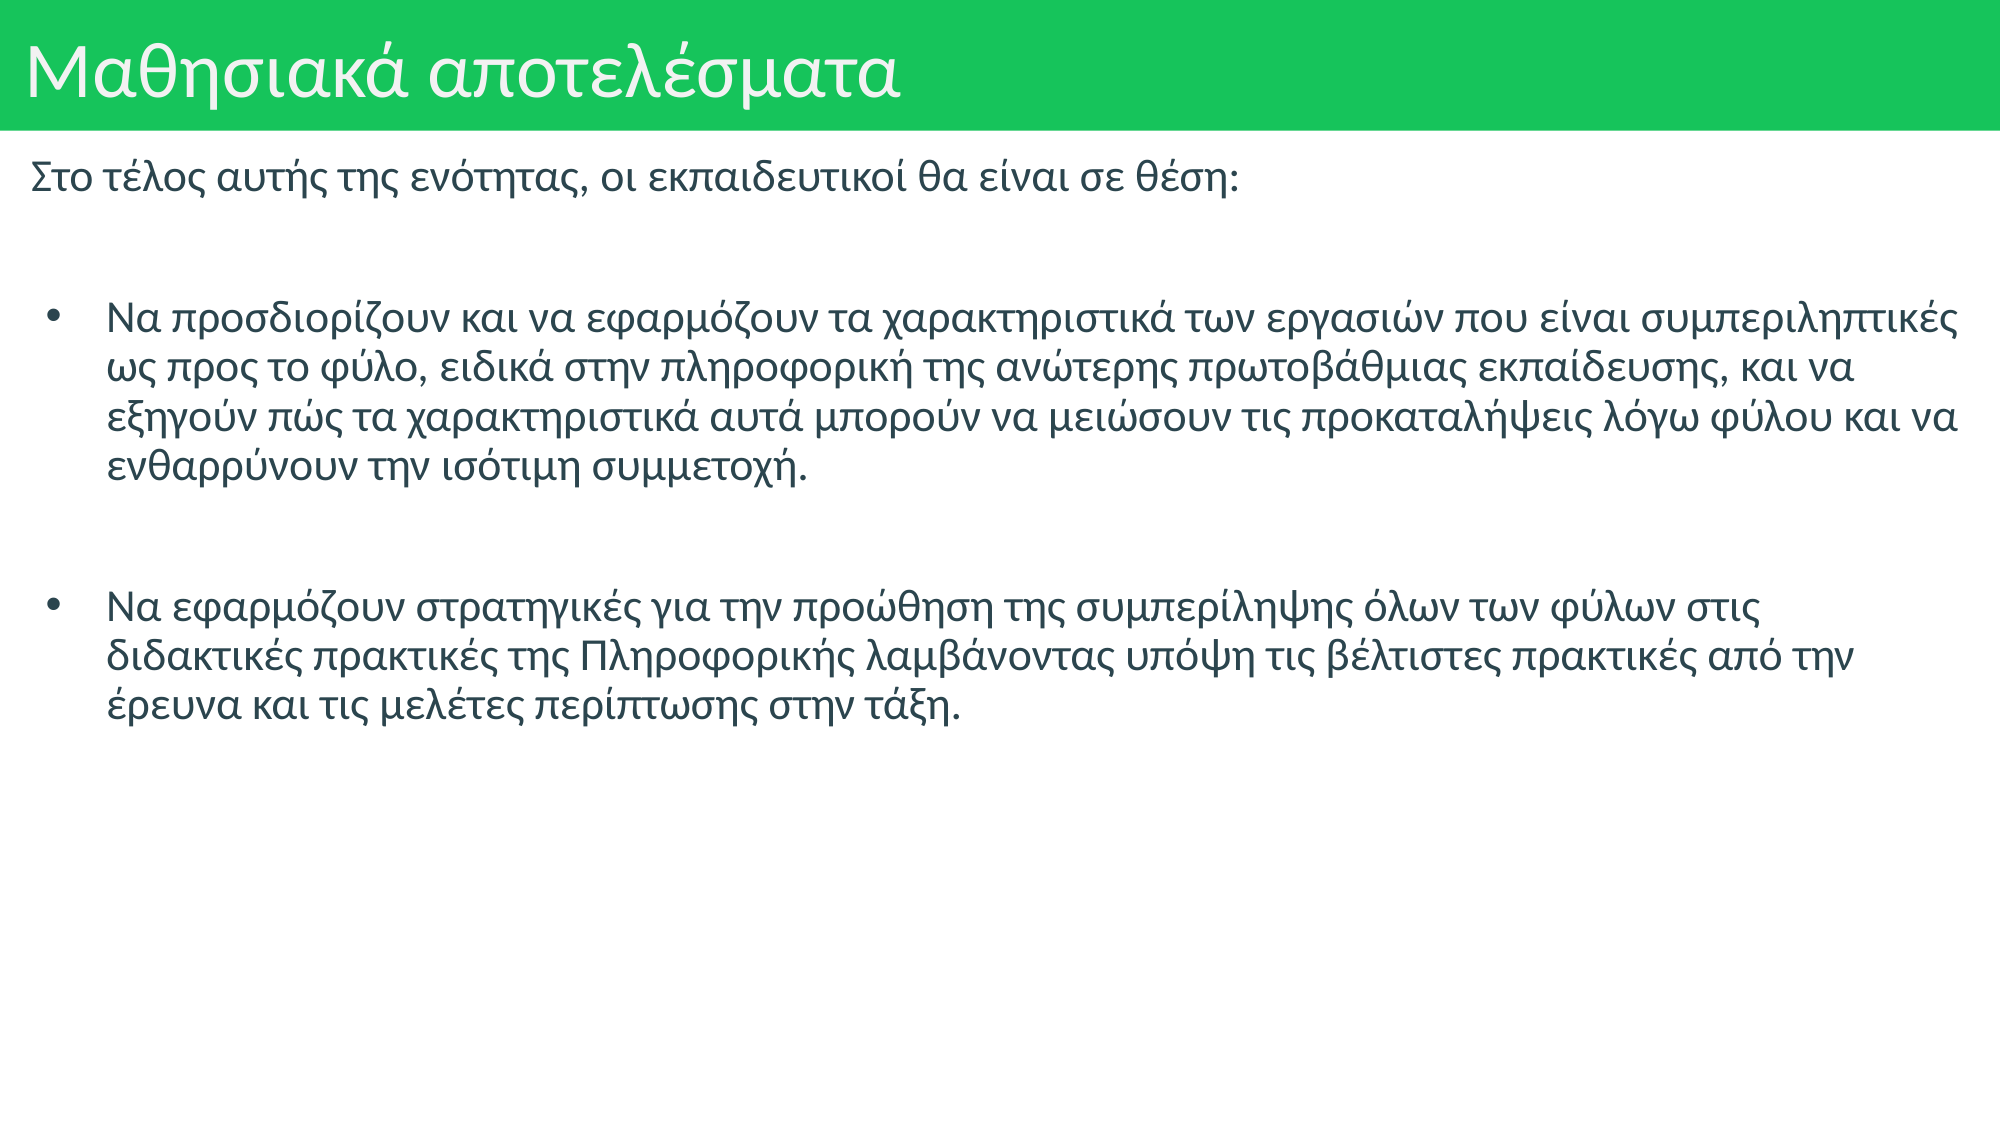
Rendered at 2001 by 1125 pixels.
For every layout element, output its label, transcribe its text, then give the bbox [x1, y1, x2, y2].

list Στο τέλος αυτής της ενότητας, οι εκπαιδευτικοί θα είναι σε θέση: Να προσδιορίζουν και να εφαρμόζουν τα χαρακτηριστικά των εργασιών που είναι συμπεριληπτικές ως προς το φύλο, ειδικά στην πληροφορική της ανώτερης πρωτοβάθμιας εκπαίδευσης, και να εξηγούν πώς τα χαρακτηριστικά αυτά μπορούν να μειώσουν τις προκαταλήψεις λόγω φύλου και να ενθαρρύνουν την ισότιμη συμμετοχή. Να εφαρμόζουν στρατηγικές για την προώθηση της συμπερίληψης όλων των φύλων στις διδακτικές πρακτικές της Πληροφορικής λαμβάνοντας υπόψη τις βέλτιστες πρακτικές από την έρευνα και τις μελέτες περίπτωσης στην τάξη. [16, 144, 1976, 1108]
title Μαθησιακά αποτελέσματα [16, 13, 1976, 131]
